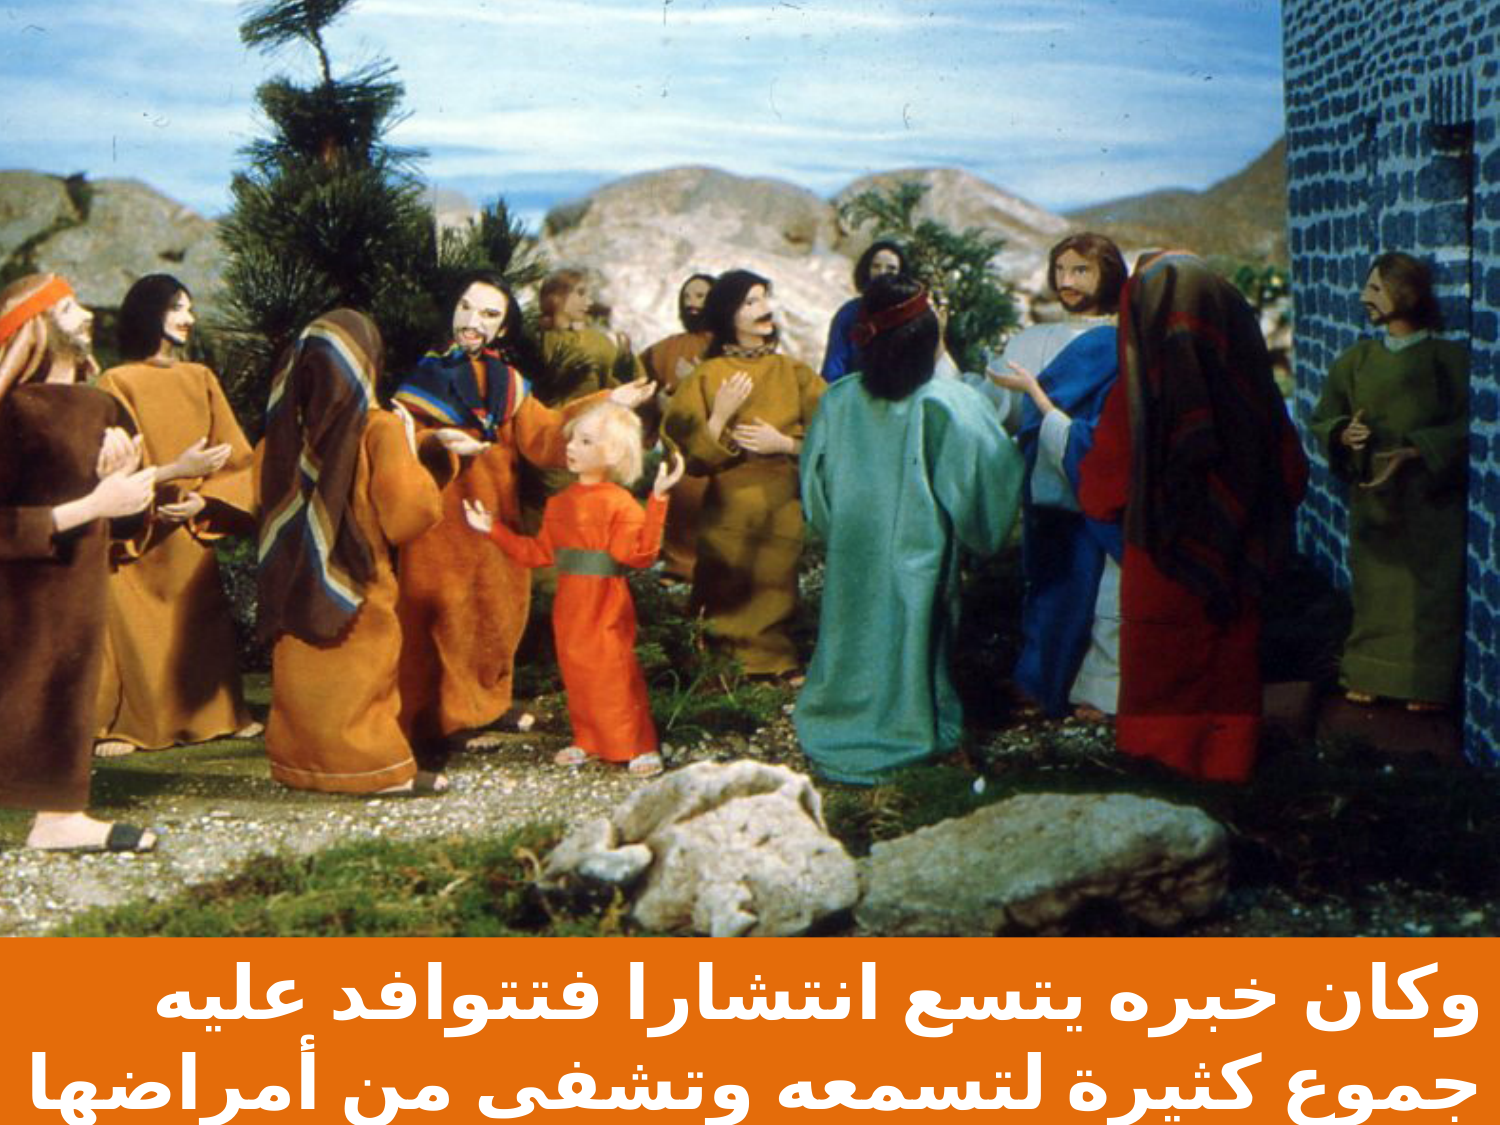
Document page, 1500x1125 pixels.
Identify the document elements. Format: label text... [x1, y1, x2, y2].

text_box وكان خبره يتسع انتشارا فتتوافد عليه جموع كثيرة لتسمعه وتشفى من أمراضها [0, 945, 1500, 1125]
picture [0, 0, 1500, 938]
